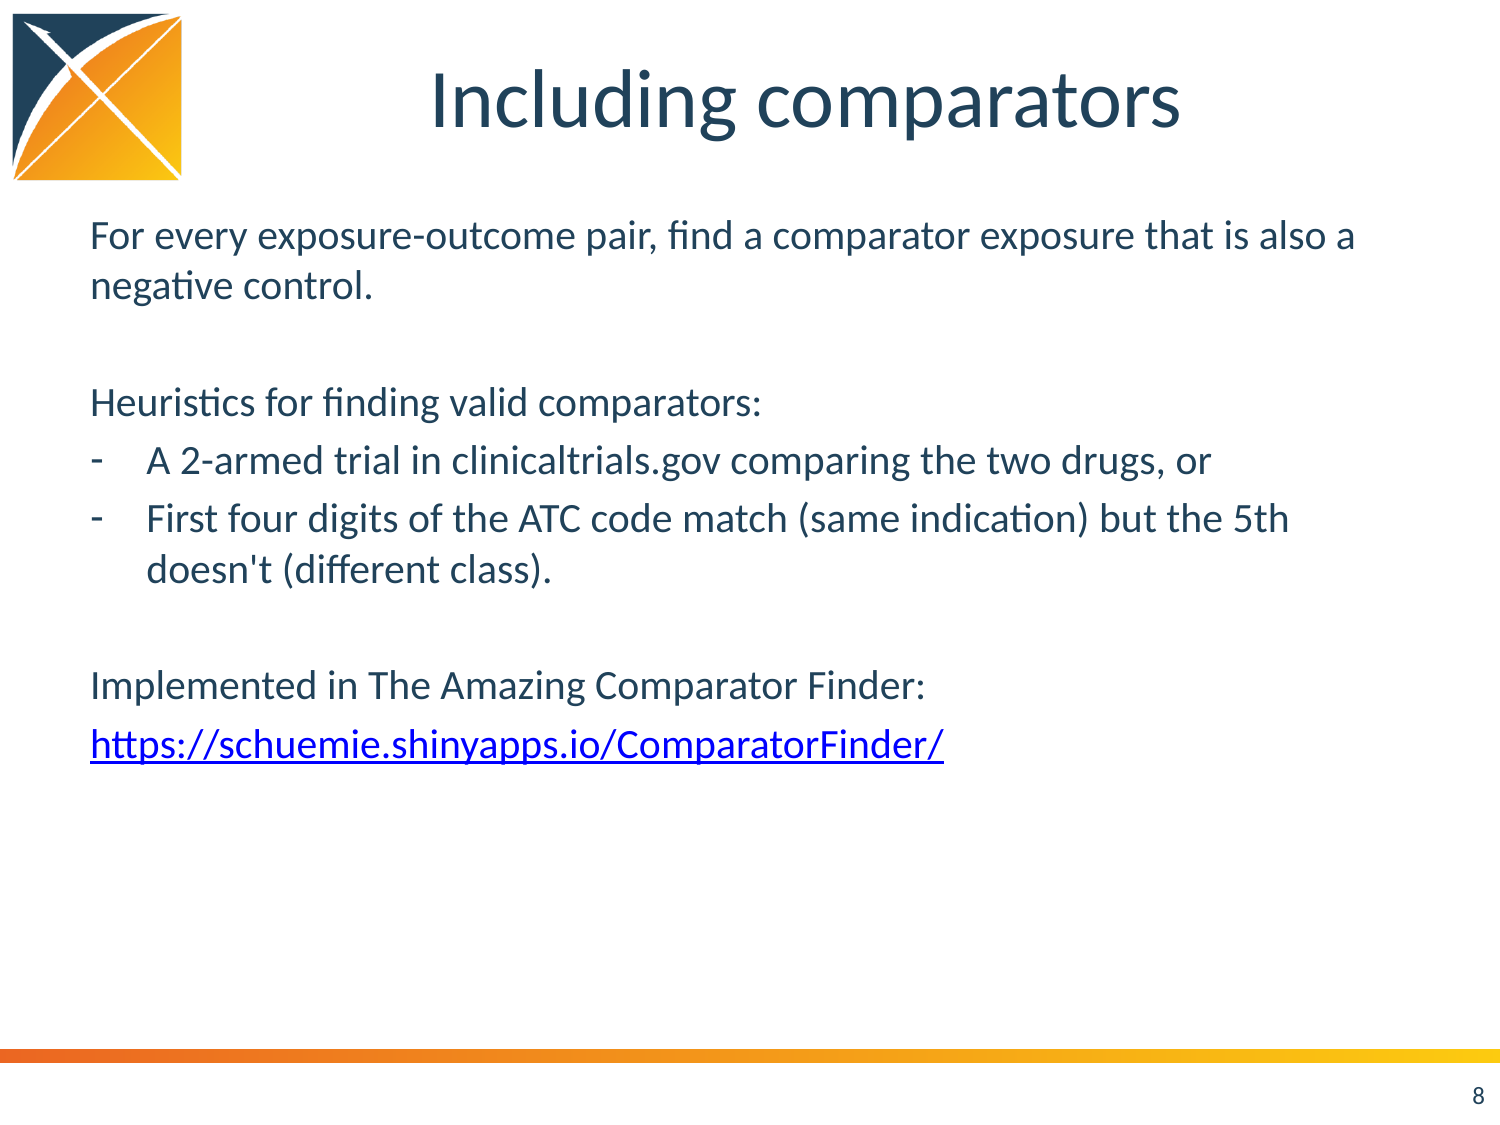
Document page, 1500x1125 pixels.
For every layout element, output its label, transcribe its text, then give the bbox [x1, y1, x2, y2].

slide_number 8 [1149, 1065, 1500, 1125]
picture [0, 0, 206, 200]
list For every exposure-outcome pair, find a comparator exposure that is also a negative control. Heuristics for finding valid comparators: A 2-armed trial in clinicaltrials.gov comparing the two drugs, or First four digits of the ATC code match (same indication) but the 5th doesn't (different class). Implemented in The Amazing Comparator Finder: https://schuemie.shinyapps.io/ComparatorFinder/ [75, 200, 1425, 1005]
title Including comparators [187, 24, 1425, 163]
